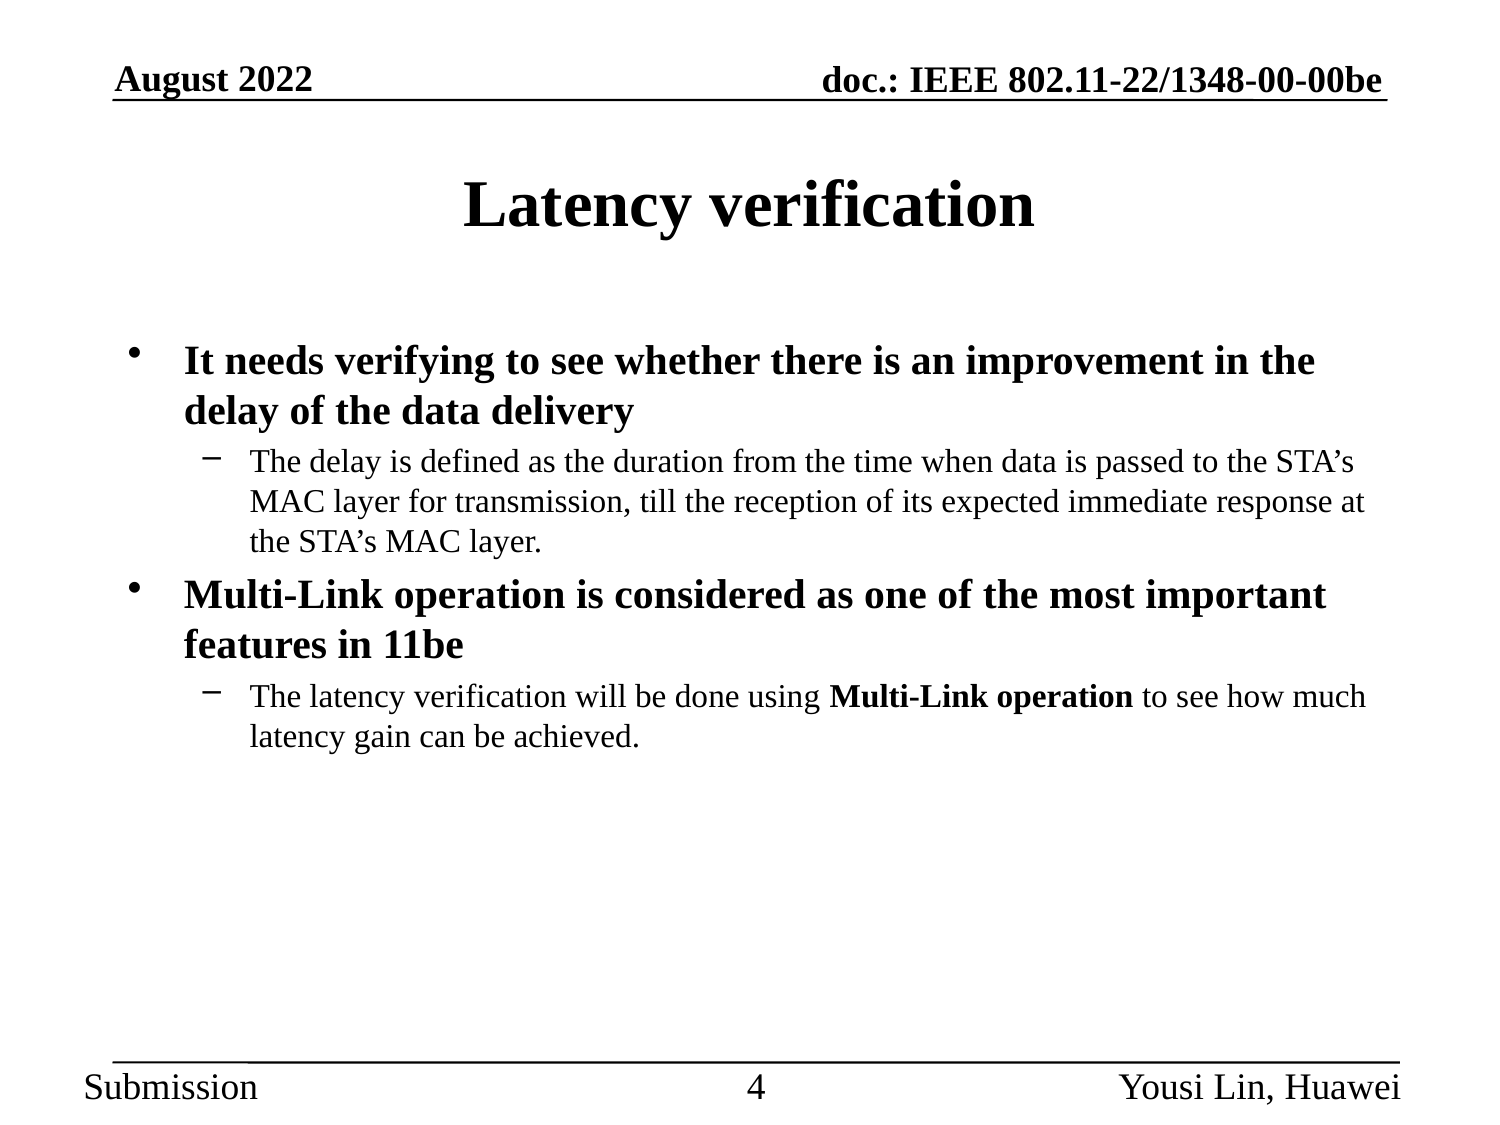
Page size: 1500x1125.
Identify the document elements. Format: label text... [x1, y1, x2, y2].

title Latency verification [112, 112, 1388, 288]
slide_number 4 [712, 1061, 800, 1093]
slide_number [114, 0, 316, 99]
footer Yousi Lin, Huawei [1115, 1061, 1402, 1125]
list It needs verifying to see whether there is an improvement in the delay of the data delivery The delay is defined as the duration from the time when data is passed to the STA’s MAC layer for transmission, till the reception of its expected immediate response at the STA’s MAC layer. Multi-Link operation is considered as one of the most important features in 11be The latency verification will be done using Multi-Link operation to see how much latency gain can be achieved. [112, 324, 1388, 1001]
